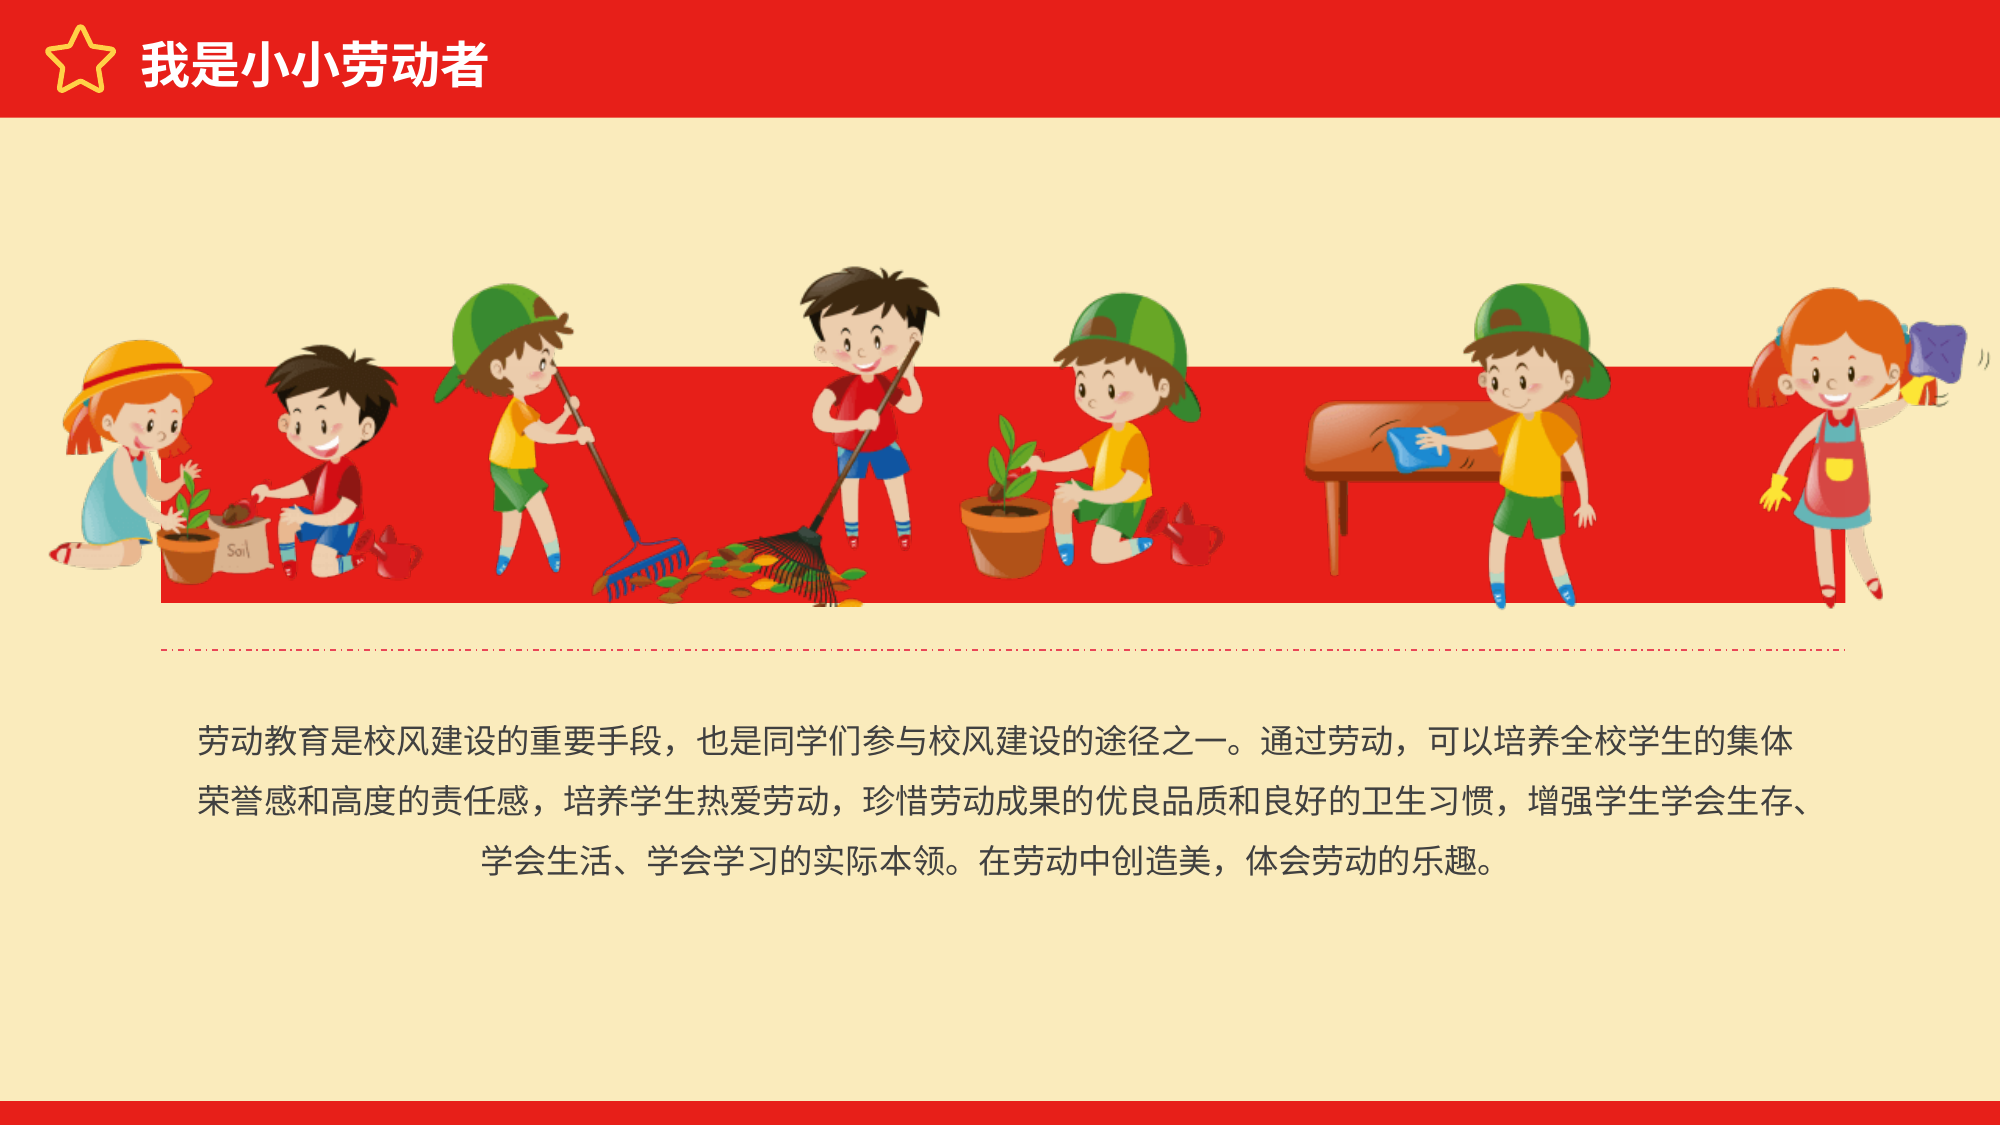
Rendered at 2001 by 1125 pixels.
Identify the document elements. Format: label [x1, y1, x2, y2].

picture [29, 259, 2000, 628]
text_box [0, 0, 2000, 1125]
